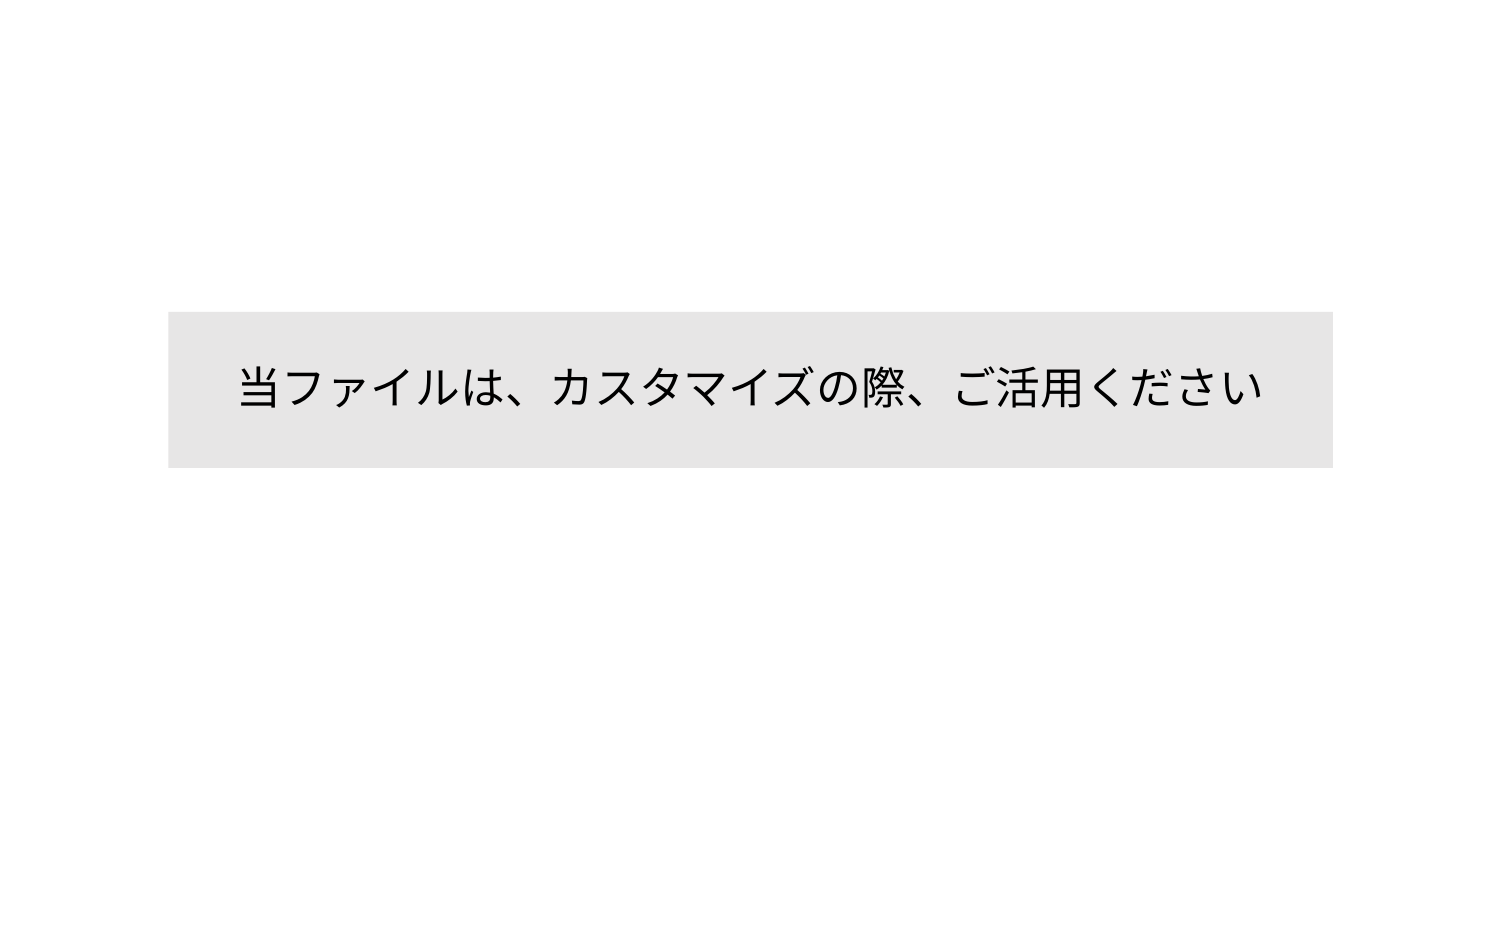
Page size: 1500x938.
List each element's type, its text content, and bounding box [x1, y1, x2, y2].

title 当ファイルは、カスタマイズの際、ご活用ください [168, 311, 1333, 468]
